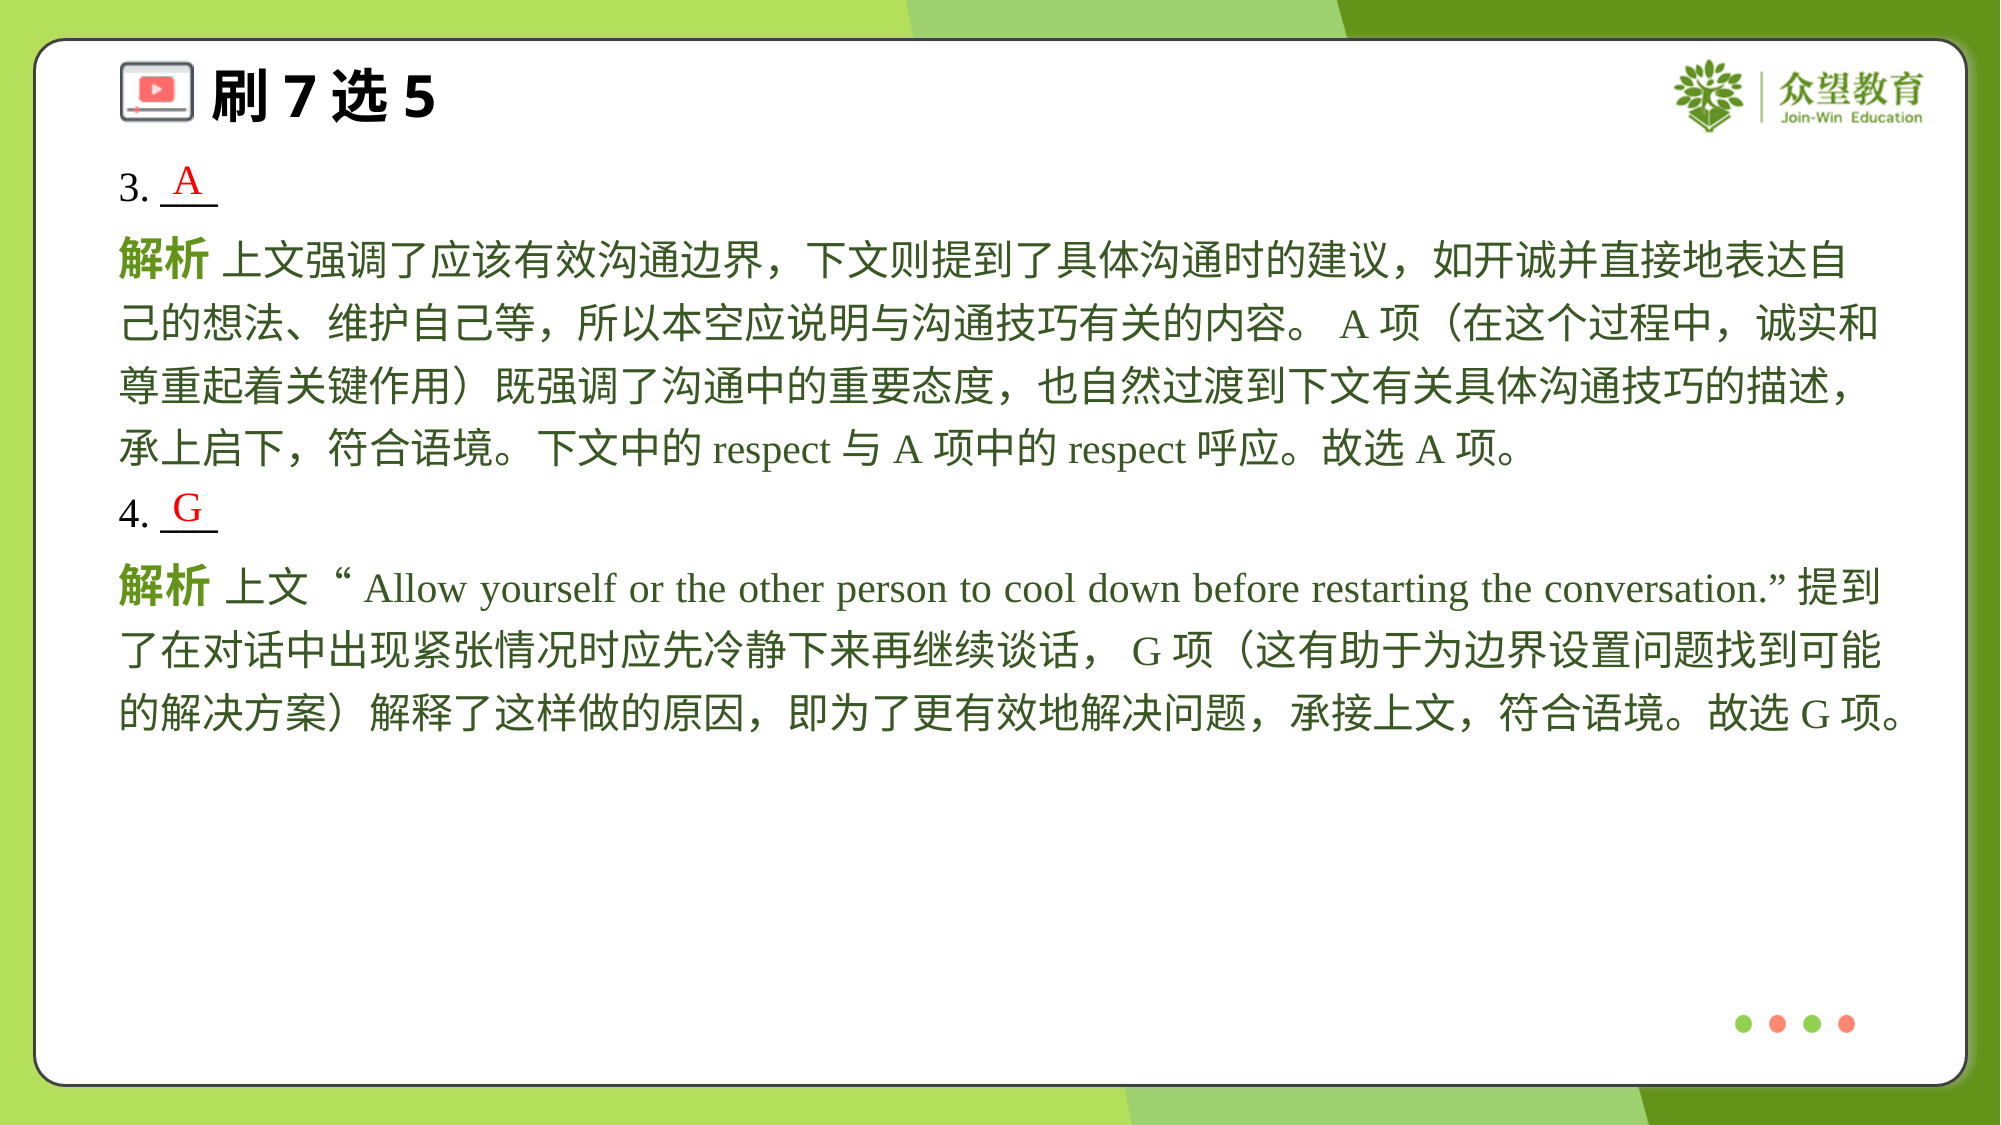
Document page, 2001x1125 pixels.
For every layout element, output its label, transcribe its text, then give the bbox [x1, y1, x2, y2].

picture [0, 0, 2000, 1125]
text_box 3. ___ [118, 146, 1883, 204]
text_box G [167, 467, 208, 525]
text_box 解析 上文“Allow yourself or the other person to cool down before restarting the conversation.”提到了在对话中出现紧张情况时应先冷静下来再继续谈话，G项（这有助于为边界设置问题找到可能的解决方案）解释了这样做的原因，即为了更有效地解决问题，承接上文，符合语境。故选G项。 [118, 542, 1883, 795]
text_box 解析 上文强调了应该有效沟通边界，下文则提到了具体沟通时的建议，如开诚并直接地表达自己的想法、维护自己等，所以本空应说明与沟通技巧有关的内容。A项（在这个过程中，诚实和尊重起着关键作用）既强调了沟通中的重要态度，也自然过渡到下文有关具体沟通技巧的描述，承上启下，符合语境。下文中的respect与A项中的respect呼应。故选A项。 [118, 215, 1883, 468]
text_box A [167, 140, 208, 199]
text_box 4. ___ [118, 473, 1883, 531]
